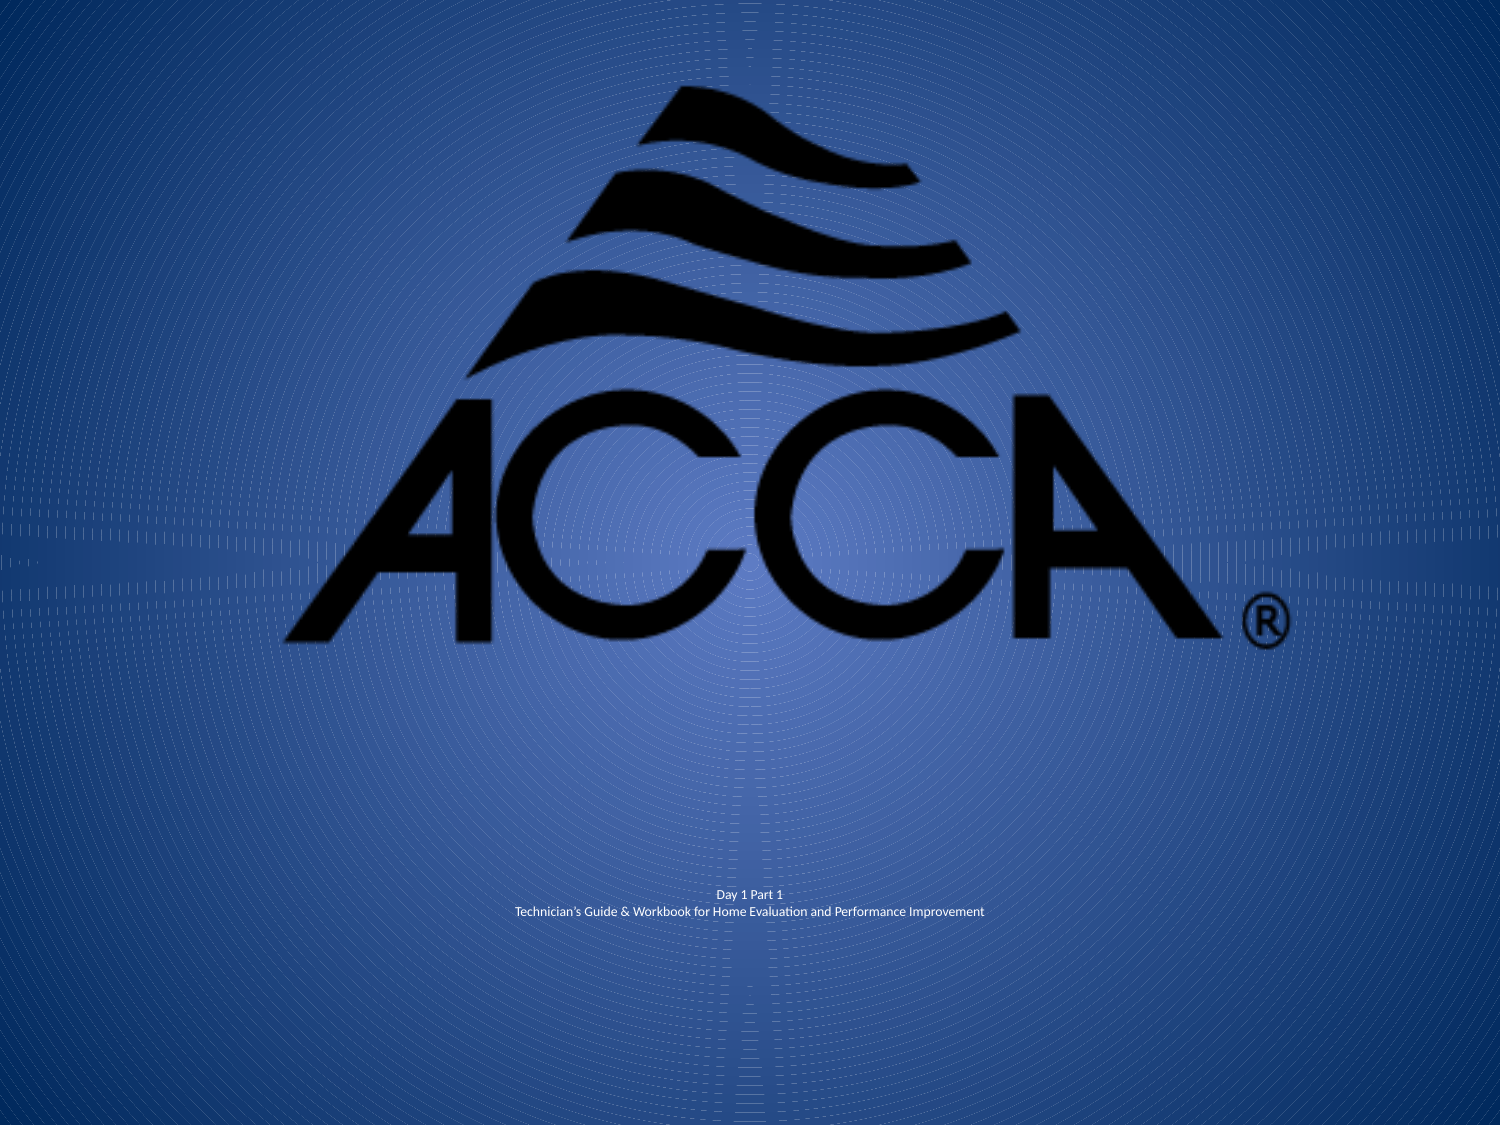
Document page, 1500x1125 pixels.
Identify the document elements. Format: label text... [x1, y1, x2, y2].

title Day 1 Part 1 Technician’s Guide & Workbook for Home Evaluation and Performance Improvement [0, 860, 1500, 961]
picture [237, 24, 1334, 738]
